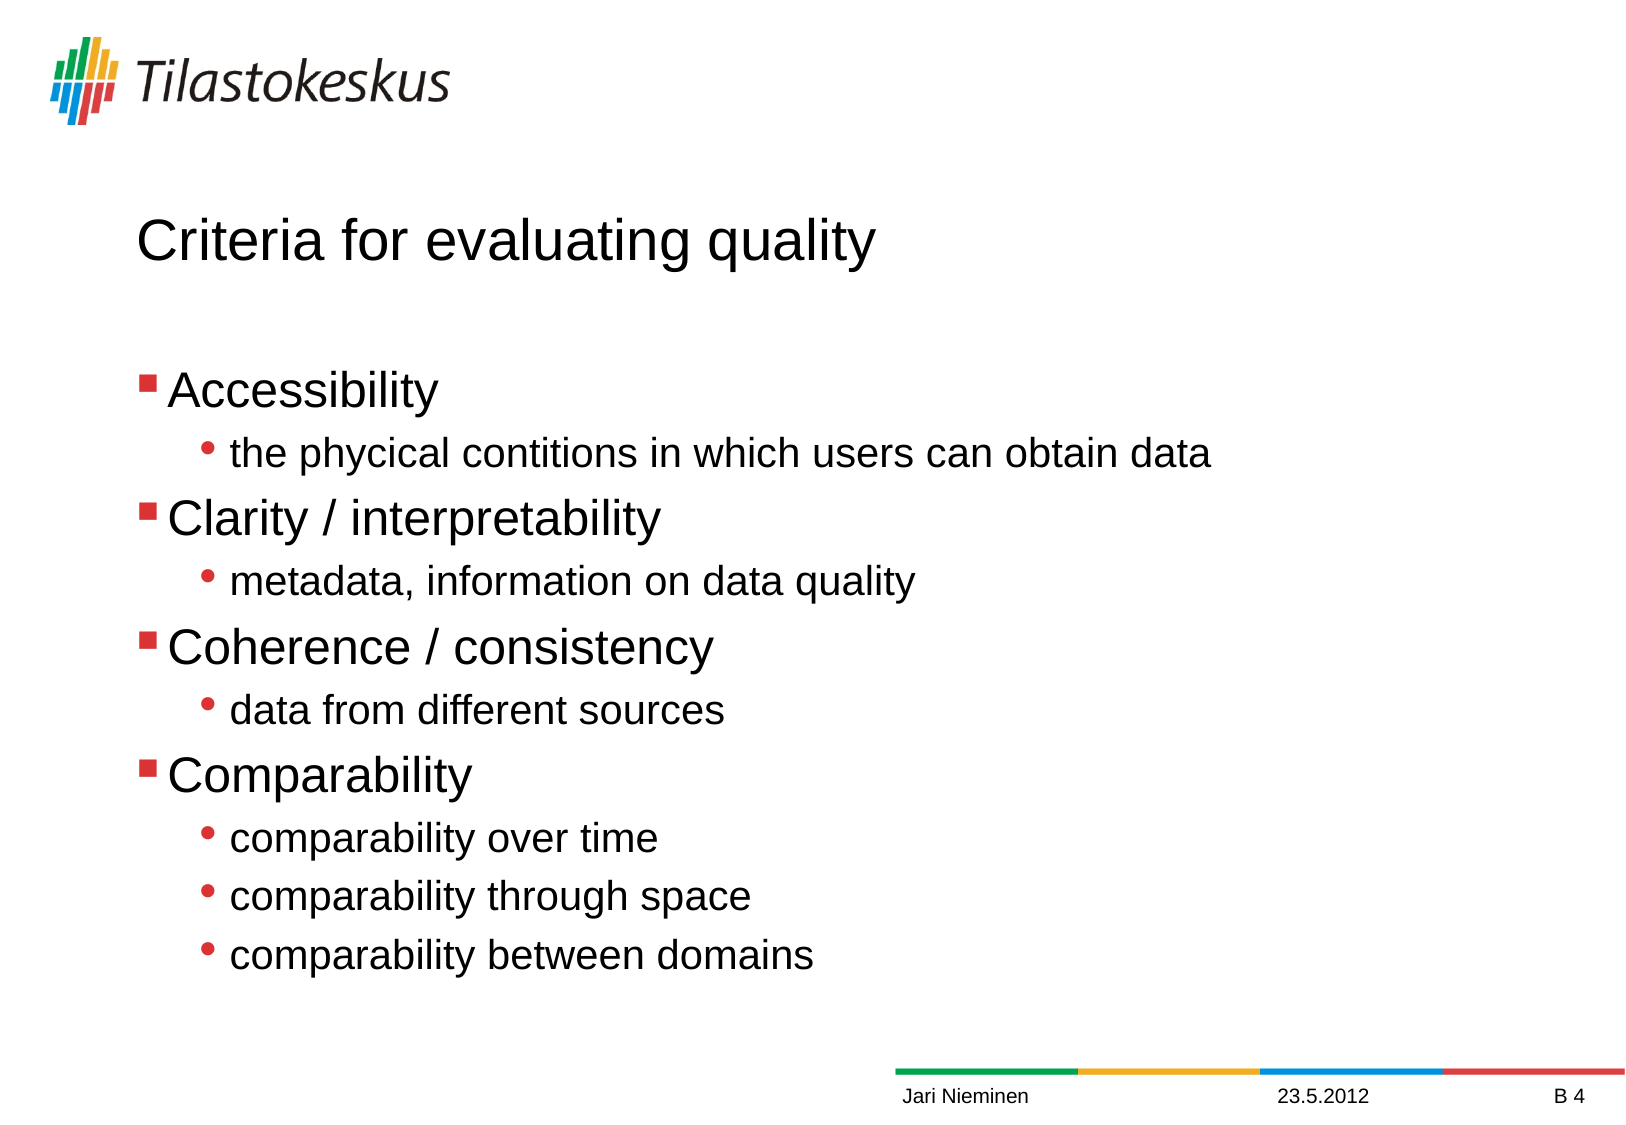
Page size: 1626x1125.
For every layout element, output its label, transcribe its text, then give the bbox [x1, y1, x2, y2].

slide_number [1262, 1074, 1509, 1125]
list Accessibility the phycical contitions in which users can obtain data Clarity / interpretability metadata, information on data quality Coherence / consistency data from different sources Comparability comparability over time comparability through space comparability between domains [121, 349, 1504, 1001]
picture [50, 37, 450, 125]
title Criteria for evaluating quality [121, 137, 1504, 338]
slide_number B 4 [1509, 1074, 1601, 1125]
footer Jari Nieminen [887, 1074, 1251, 1125]
